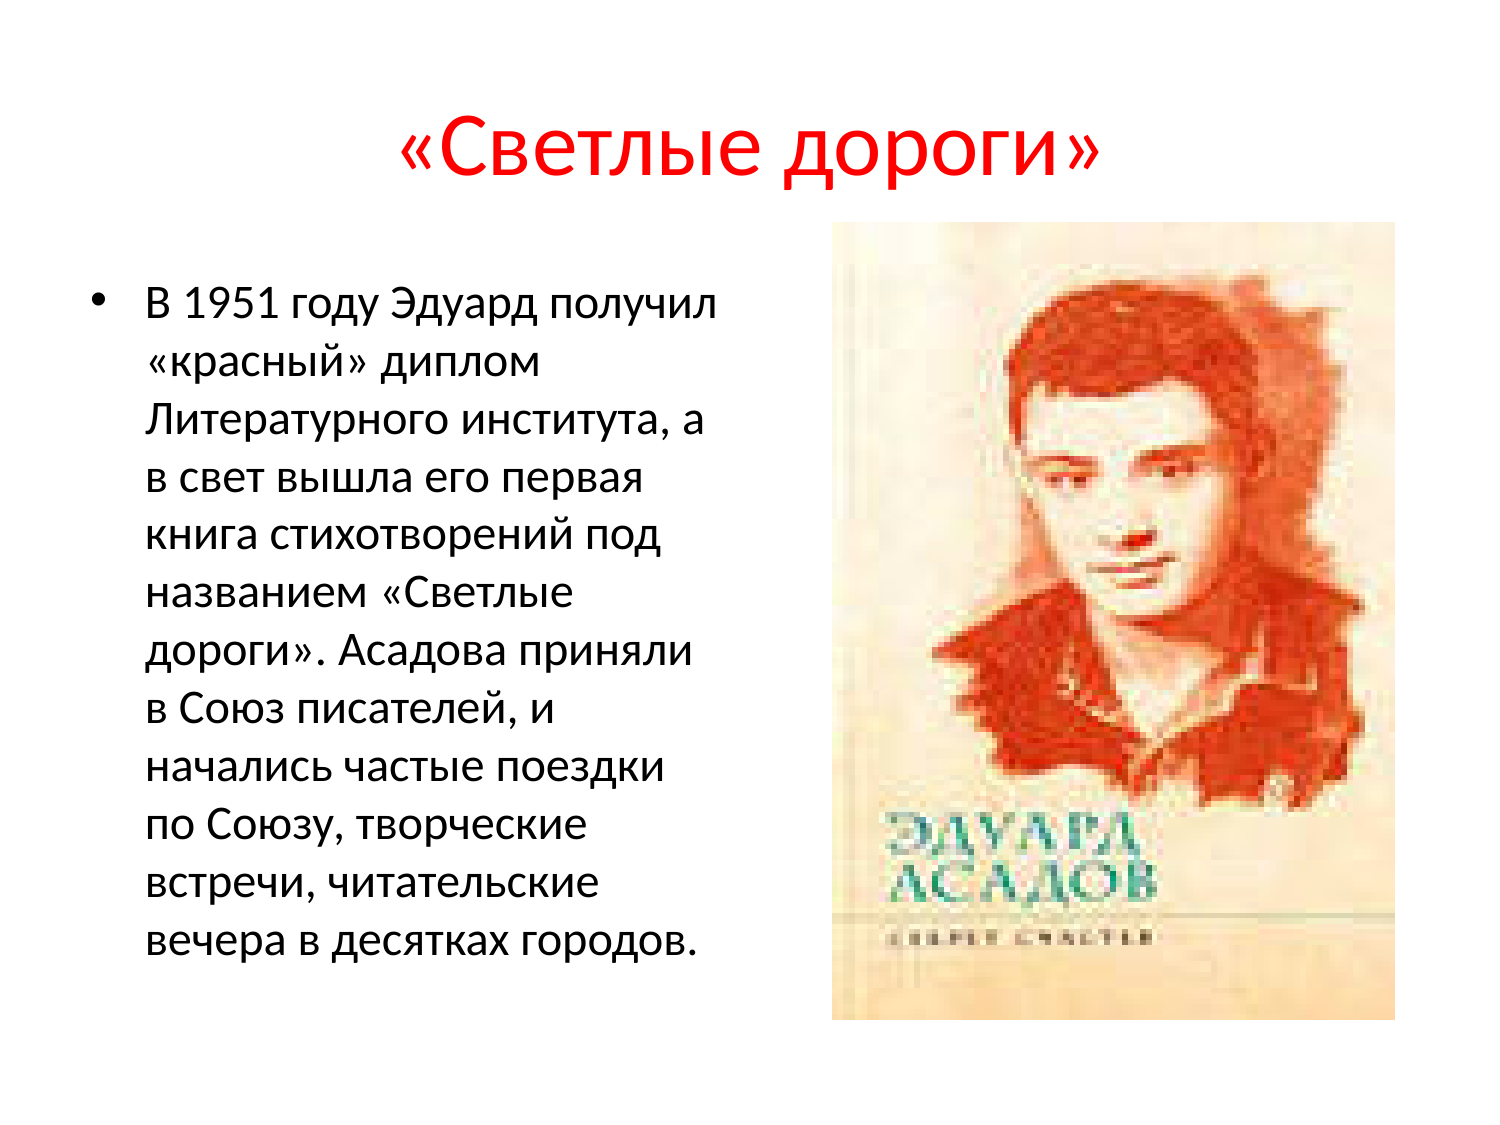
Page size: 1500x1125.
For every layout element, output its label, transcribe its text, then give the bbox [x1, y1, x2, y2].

title «Светлые дороги» [75, 45, 1425, 233]
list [831, 222, 1395, 1020]
list В 1951 году Эдуард получил «красный» диплом Литературного института, а в свет вышла его первая книга стихотворений под названием «Светлые дороги». Асадова приняли в Союз писателей, и начались частые поездки по Союзу, творческие встречи, читательские вечера в десятках городов. [75, 262, 738, 1005]
